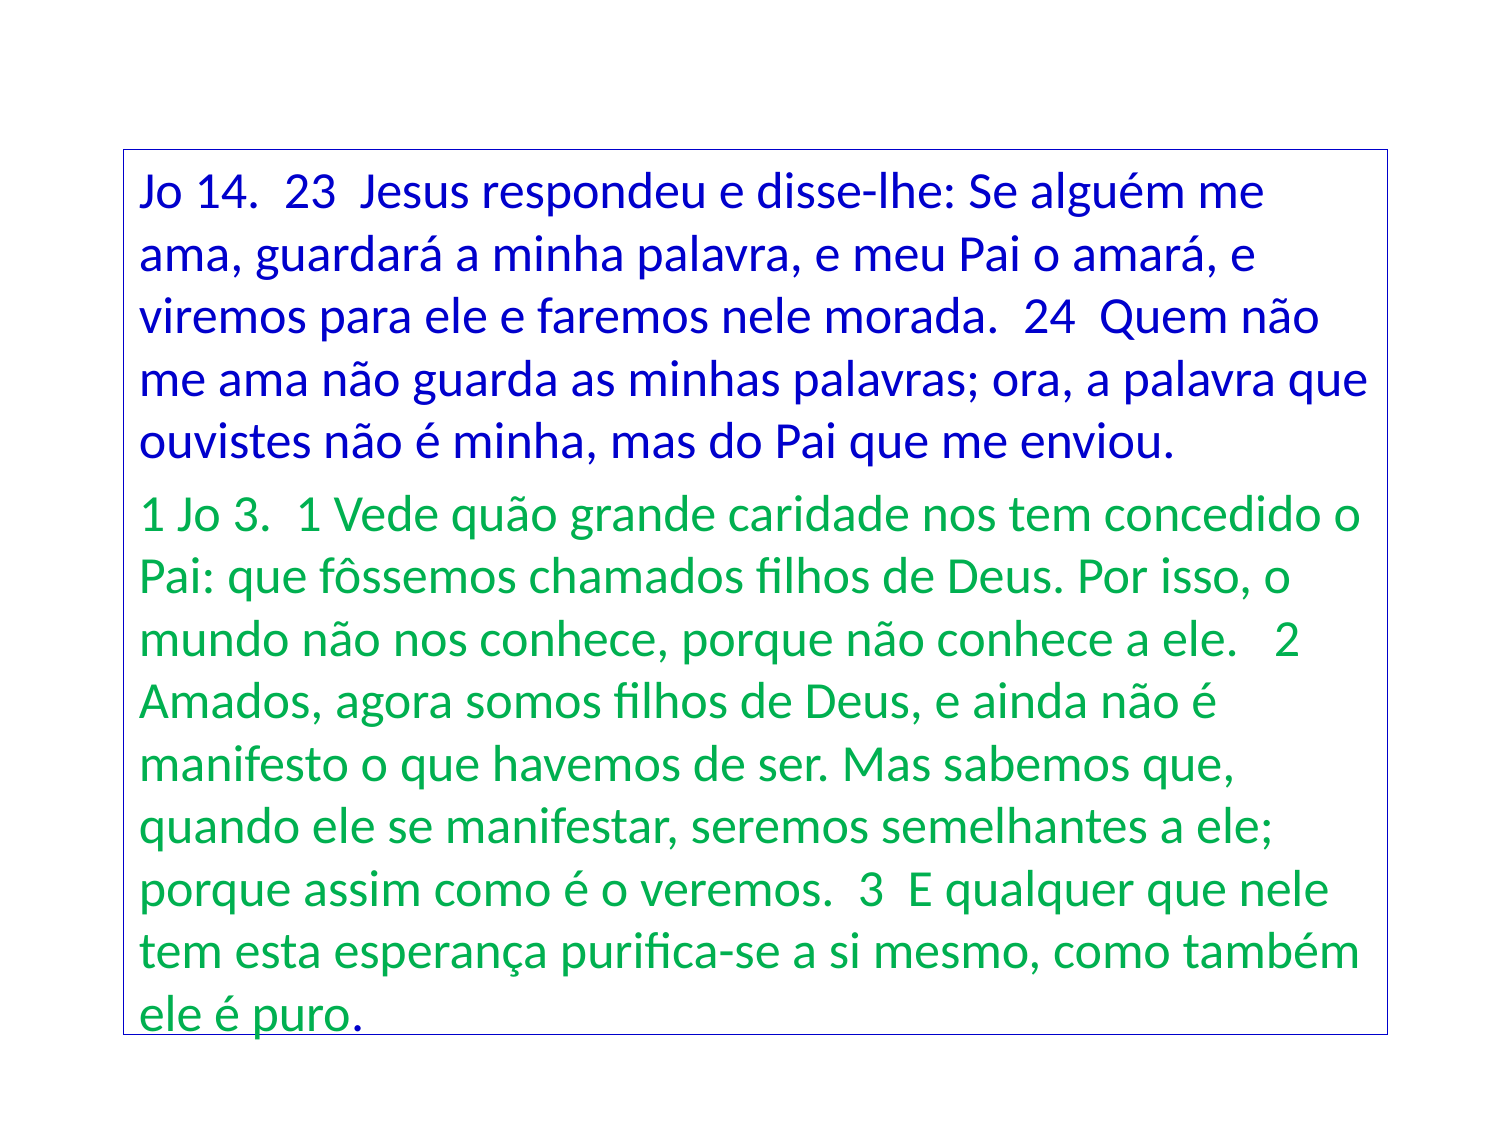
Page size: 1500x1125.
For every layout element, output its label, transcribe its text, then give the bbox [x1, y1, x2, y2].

list Jo 14. 23 Jesus respondeu e disse-lhe: Se alguém me ama, guardará a minha palavra, e meu Pai o amará, e viremos para ele e faremos nele morada. 24 Quem não me ama não guarda as minhas palavras; ora, a palavra que ouvistes não é minha, mas do Pai que me enviou. 1 Jo 3. 1 Vede quão grande caridade nos tem concedido o Pai: que fôssemos chamados filhos de Deus. Por isso, o mundo não nos conhece, porque não conhece a ele. 2 Amados, agora somos filhos de Deus, e ainda não é manifesto o que havemos de ser. Mas sabemos que, quando ele se manifestar, seremos semelhantes a ele; porque assim como é o veremos. 3 E qualquer que nele tem esta esperança purifica-se a si mesmo, como também ele é puro. [123, 149, 1388, 1035]
